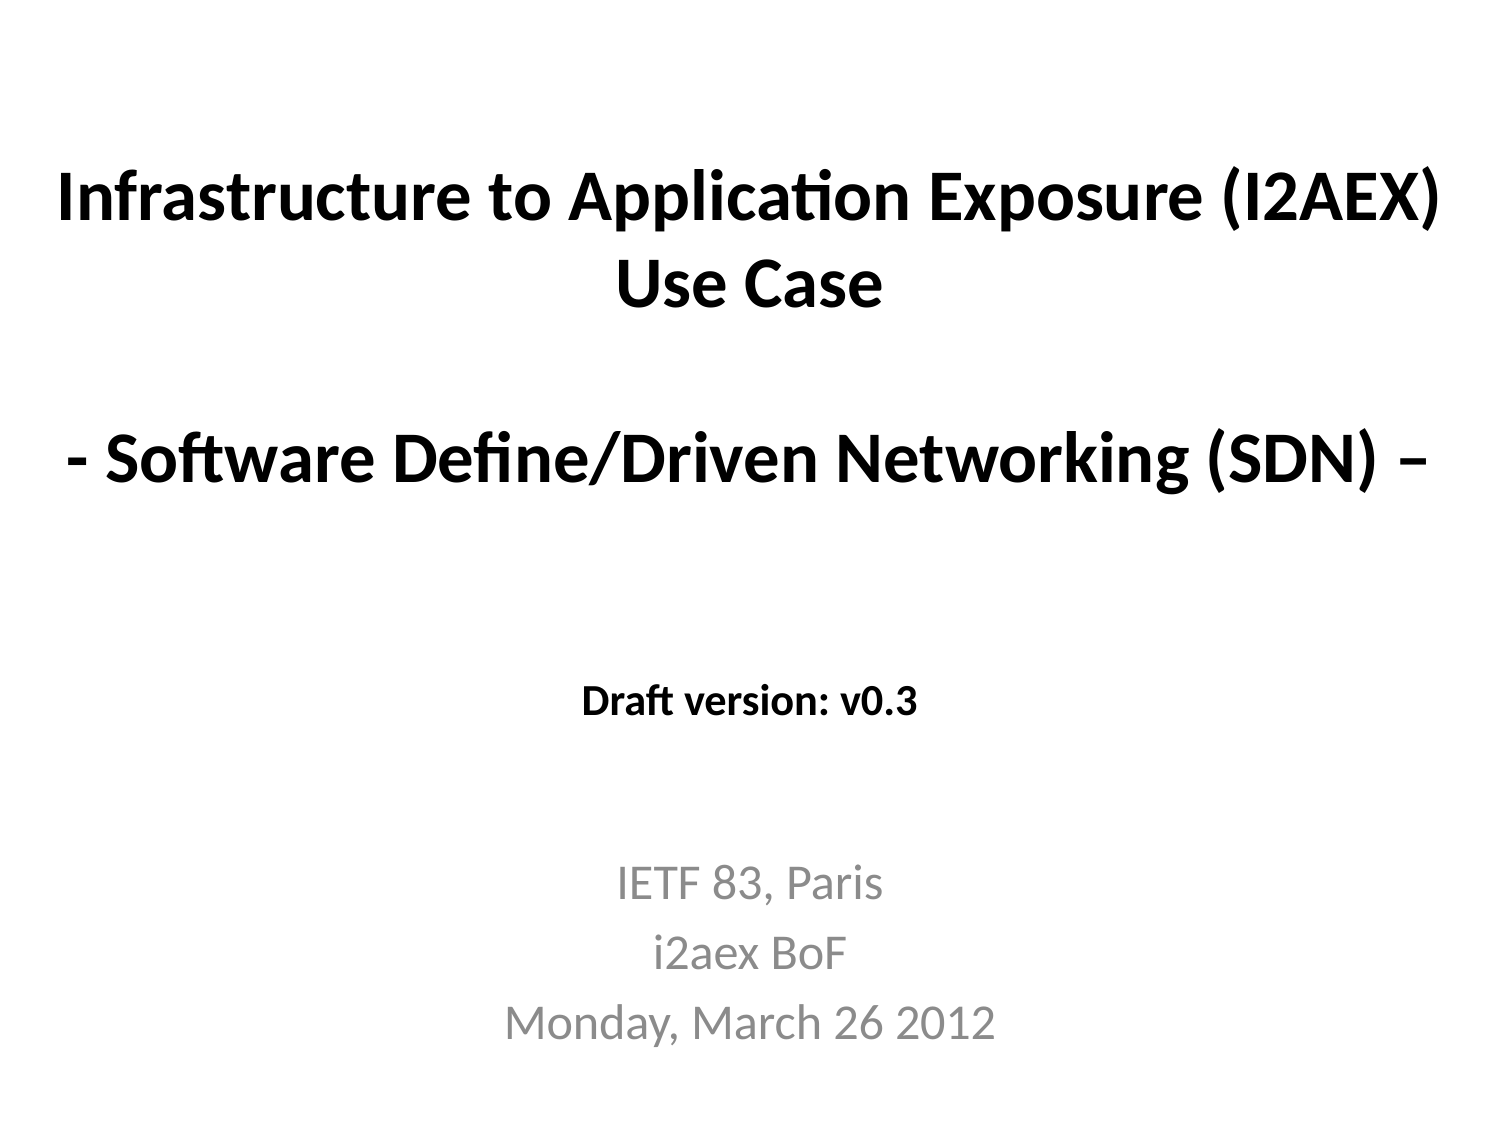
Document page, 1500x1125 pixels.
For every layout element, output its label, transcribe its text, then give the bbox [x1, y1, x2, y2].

title Infrastructure to Application Exposure (I2AEX) Use Case - Software Define/Driven Networking (SDN) – Draft version: v0.3 [29, 125, 1471, 835]
subtitle IETF 83, Paris i2aex BoF Monday, March 26 2012 [225, 842, 1275, 1059]
